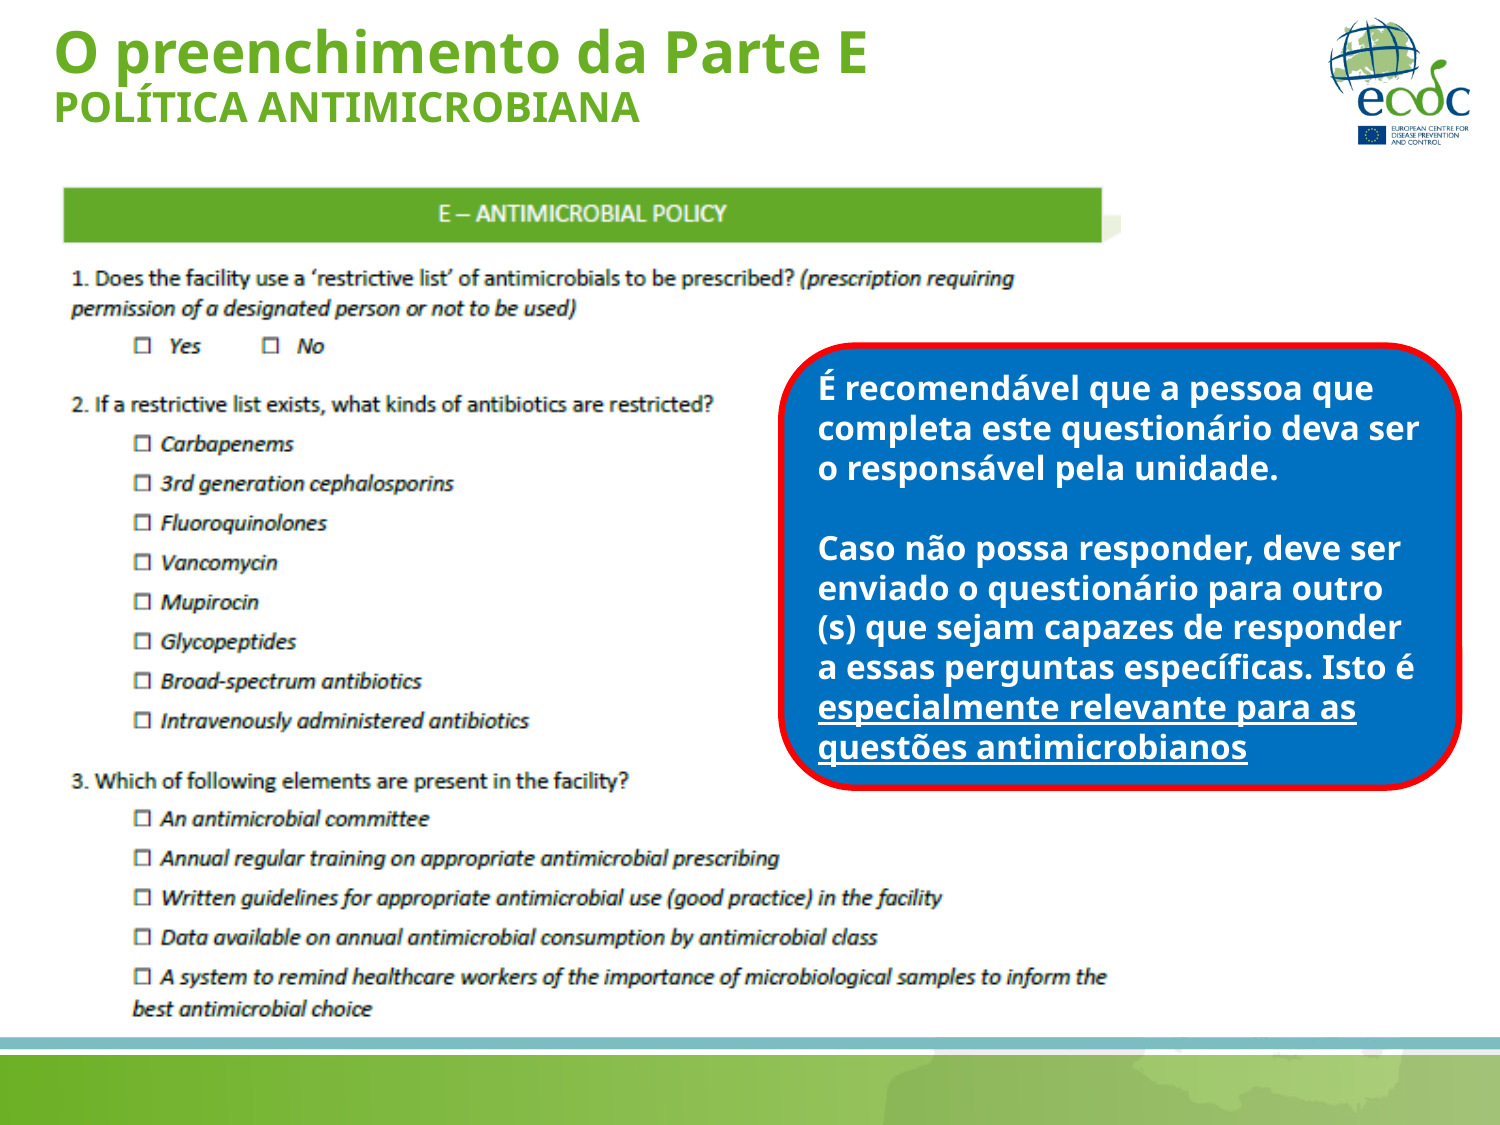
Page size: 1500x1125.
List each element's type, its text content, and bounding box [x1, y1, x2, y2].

picture [1328, 17, 1473, 148]
picture [52, 177, 1121, 1032]
title O preenchimento da Parte E POLÍTICA ANTIMICROBIANA [53, 23, 1404, 159]
text_box É recomendável que a pessoa que completa este questionário deva ser o responsável pela unidade. Caso não possa responder, deve ser enviado o questionário para outro (s) que sejam capazes de responder a essas perguntas específicas. Isto é especialmente relevante para as questões antimicrobianos [1124, 343, 1462, 790]
picture [0, 1037, 1500, 1125]
